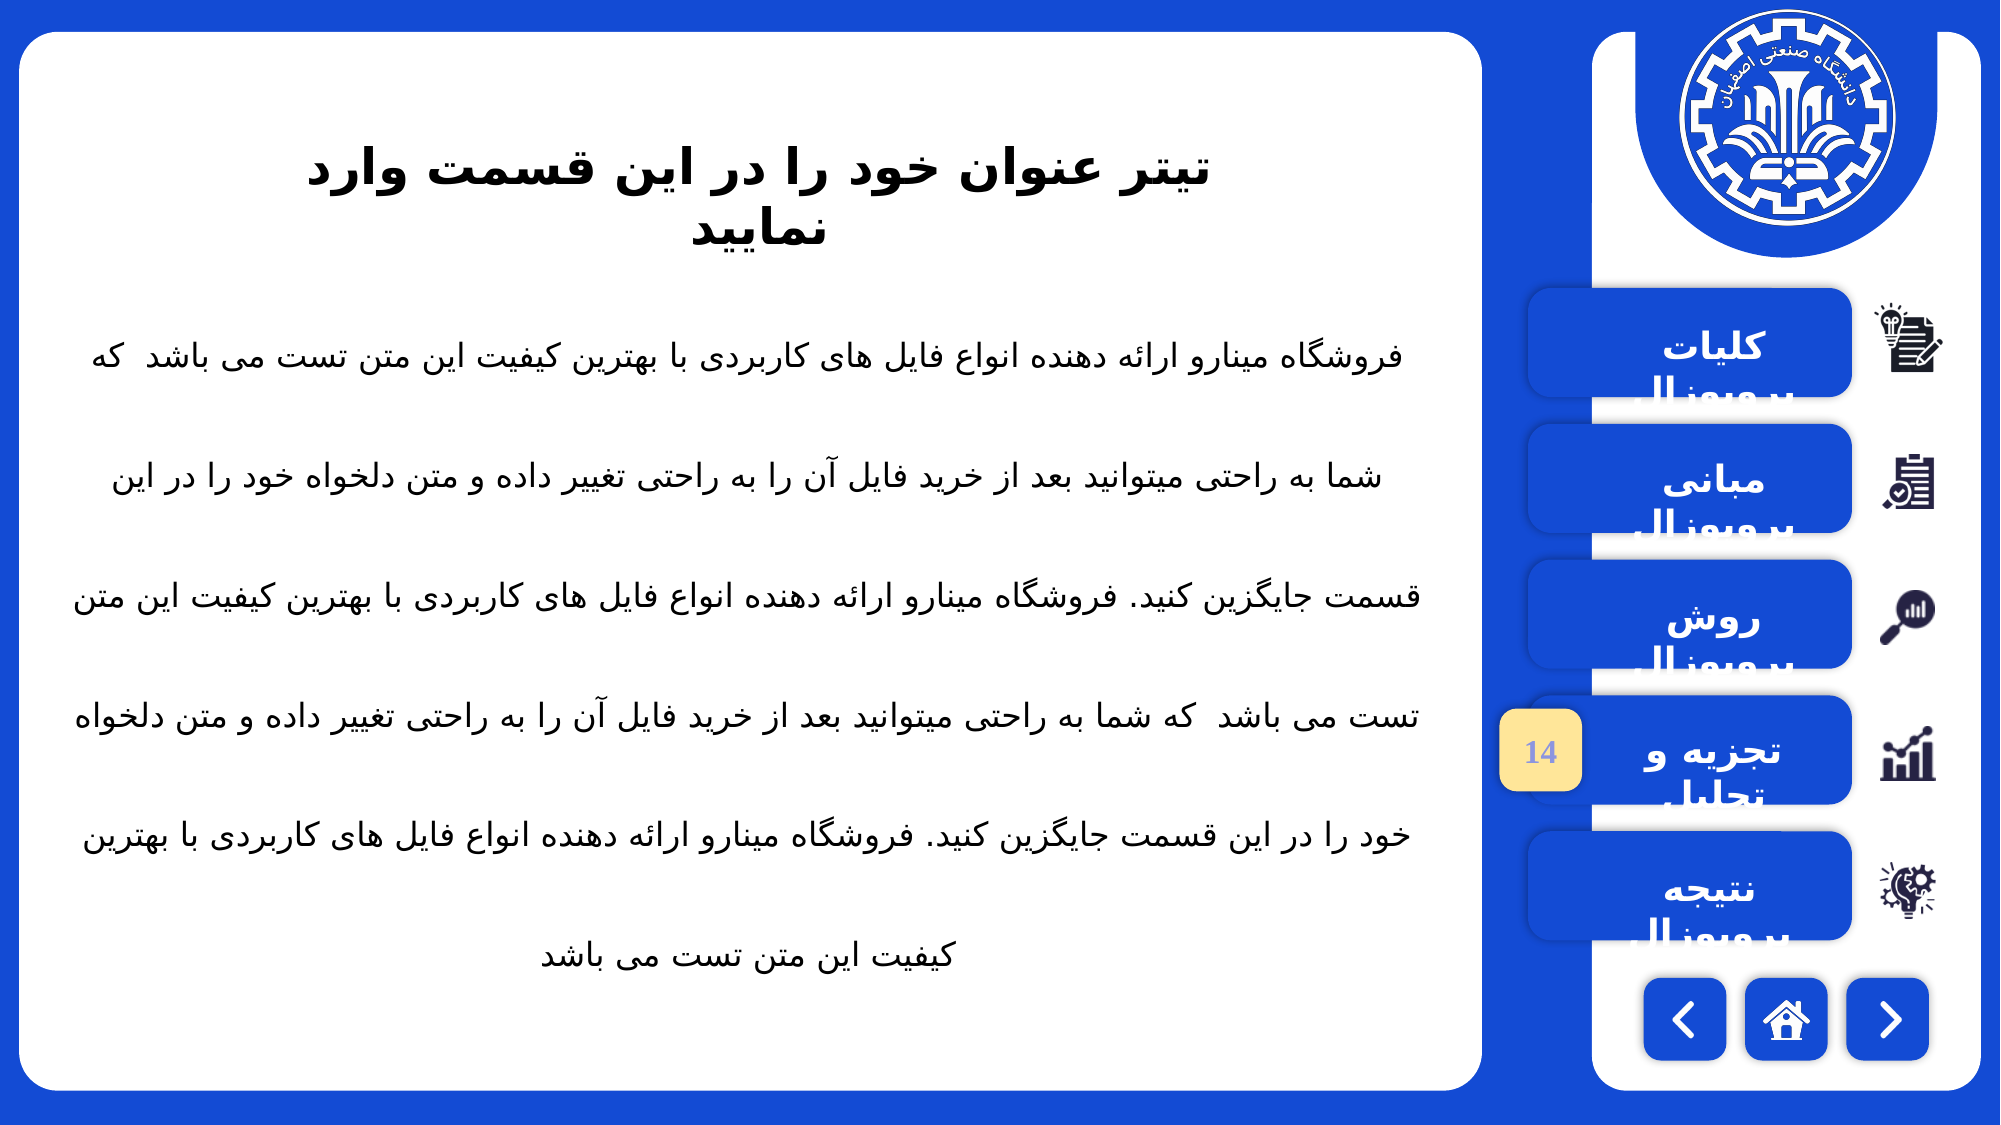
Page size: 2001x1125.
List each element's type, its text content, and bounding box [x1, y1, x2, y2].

text_box فروشگاه مینارو ارائه دهنده انواع فایل های کاربردی با بهترین کیفیت این متن تست می باشد که شما به راحتی میتوانید بعد از خرید فایل آن را به راحتی تغییر داده و متن دلخواه خود را در این قسمت جایگزین کنید. فروشگاه مینارو ارائه دهنده انواع فایل های کاربردی با بهترین کیفیت این متن تست می باشد که شما به راحتی میتوانید بعد از خرید فایل آن را به راحتی تغییر داده و متن دلخواه خود را در این قسمت جایگزین کنید. فروشگاه مینارو ارائه دهنده انواع فایل های کاربردی با بهترین کیفیت این متن تست می باشد [52, 247, 1445, 981]
text_box تجزیه و تحلیل [1571, 718, 1857, 824]
picture [1859, 989, 1920, 1050]
picture [1880, 590, 1935, 645]
picture [1763, 1000, 1810, 1040]
picture [1679, 9, 1896, 226]
picture [1655, 989, 1716, 1050]
text_box کلیات پروپوزال [1571, 314, 1857, 420]
picture [1880, 454, 1935, 509]
text_box مبانی پروپوزال [1571, 448, 1857, 553]
text_box نتیجه پروپوزال [1567, 856, 1853, 962]
picture [1872, 301, 1944, 373]
picture [1880, 726, 1936, 782]
text_box تیتر عنوان خود را در این قسمت وارد نمایید [291, 127, 1229, 247]
slide_number 14 [1499, 719, 1571, 780]
picture [1879, 862, 1936, 919]
text_box روش پروپوزال [1571, 584, 1857, 689]
